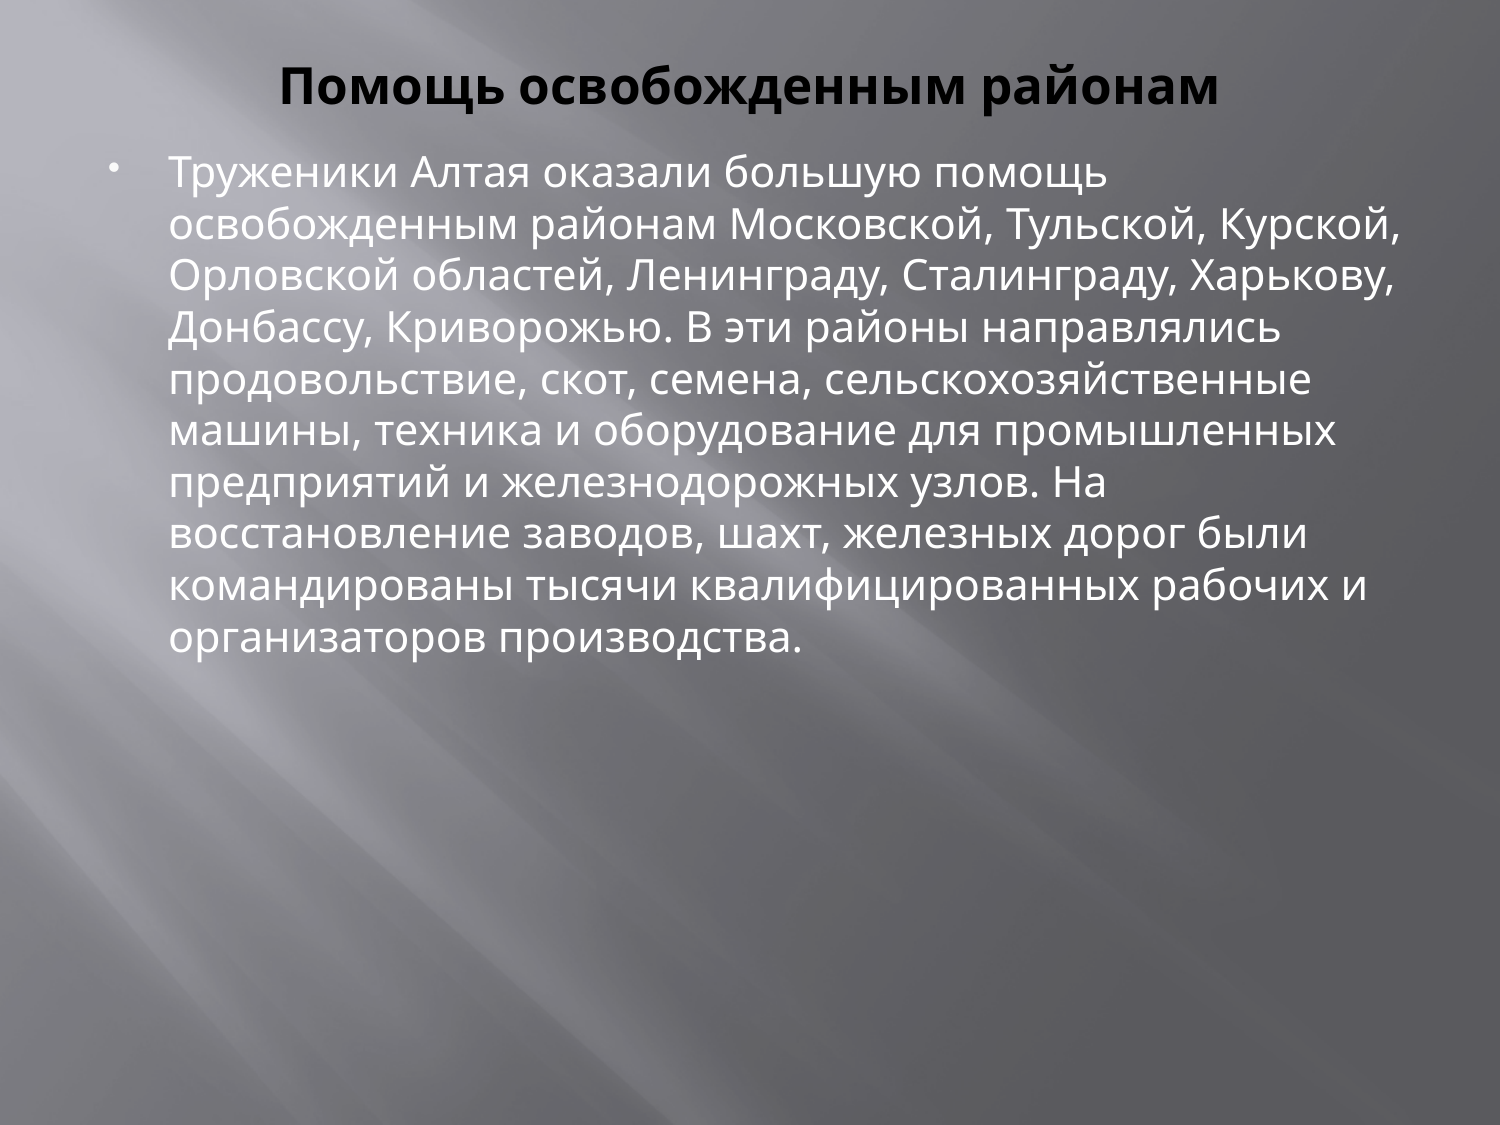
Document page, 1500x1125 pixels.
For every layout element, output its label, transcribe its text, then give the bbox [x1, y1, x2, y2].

list Труженики Алтая оказали большую помощь освобожденным районам Московской, Тульской, Курской, Орловской областей, Ленинграду, Сталинграду, Харькову, Донбассу, Криворожью. В эти районы направлялись продовольствие, скот, семена, сельскохозяйственные машины, техника и оборудование для промышленных предприятий и железнодорожных узлов. На восстановление заводов, шахт, железных дорог были командированы тысячи квалифицированных рабочих и организаторов производства. [75, 137, 1425, 716]
title Помощь освобожденным районам [75, 45, 1425, 137]
